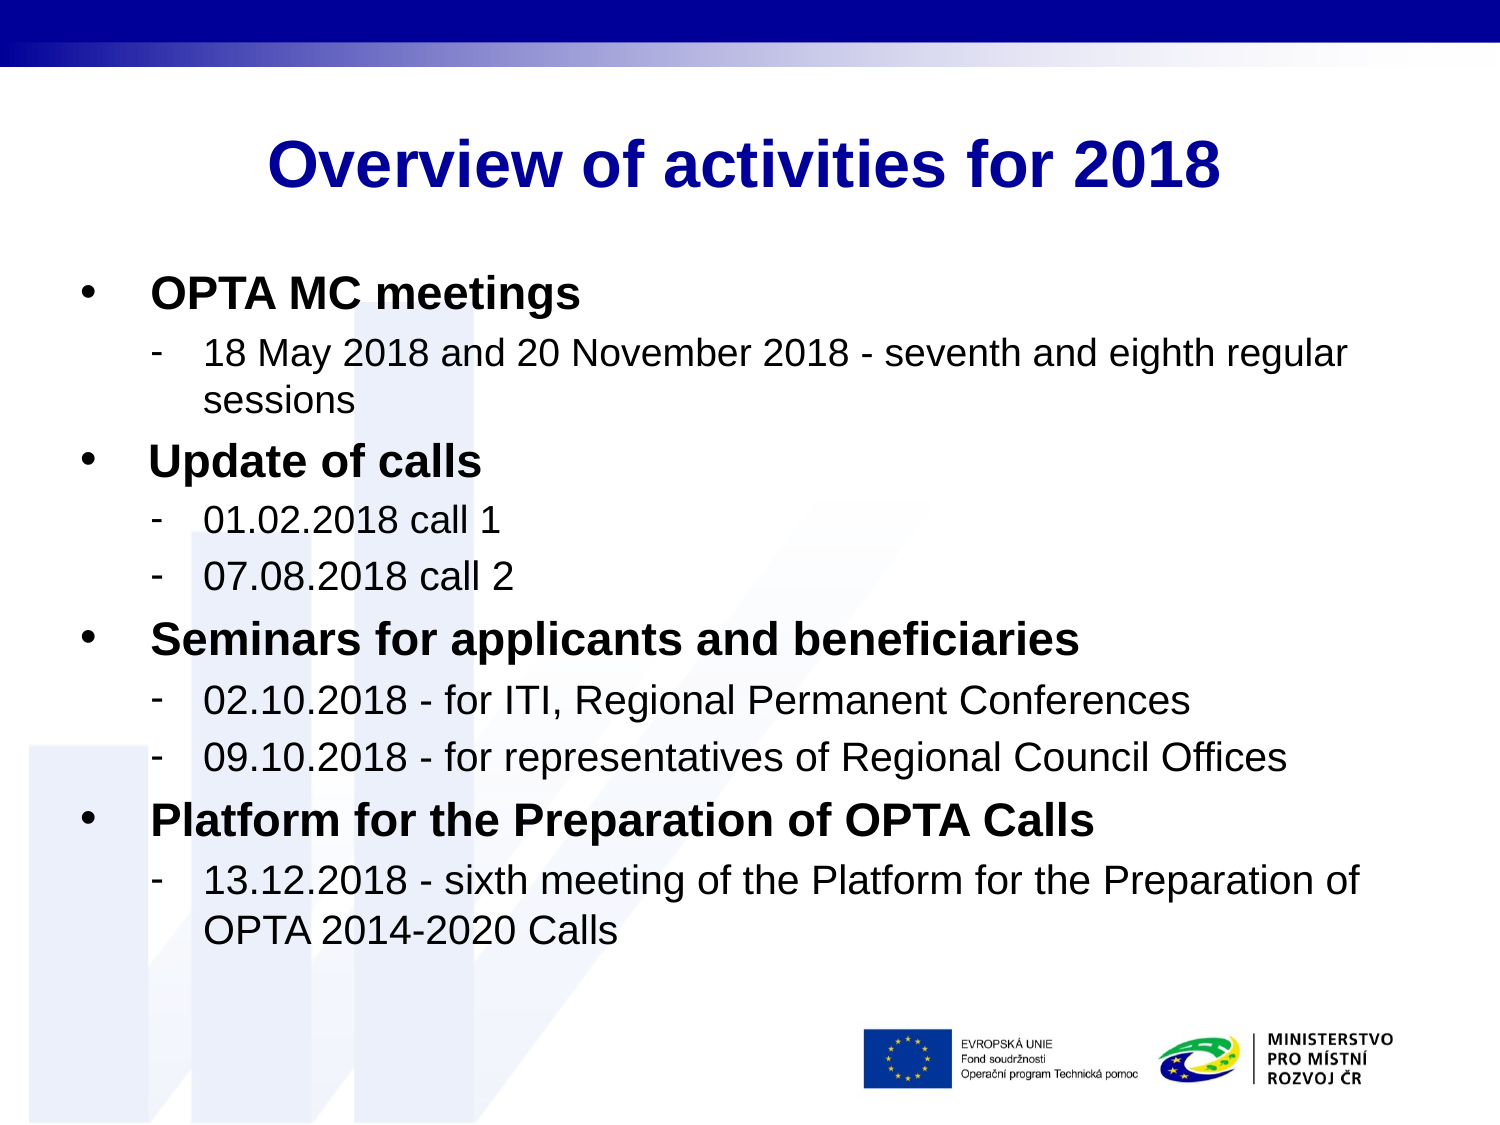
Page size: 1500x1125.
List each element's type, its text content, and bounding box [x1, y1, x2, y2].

picture [29, 302, 1412, 1125]
title Overview of activities for 2018 [64, 113, 1425, 197]
list OPTA MC meetings 18 May 2018 and 20 November 2018 - seventh and eighth regular sessions Update of calls 01.02.2018 call 1 07.08.2018 call 2 Seminars for applicants and beneficiaries 02.10.2018 - for ITI, Regional Permanent Conferences 09.10.2018 - for representatives of Regional Council Offices Platform for the Preparation of OPTA Calls 13.12.2018 - sixth meeting of the Platform for the Preparation of OPTA 2014-2020 Calls [64, 255, 1425, 965]
